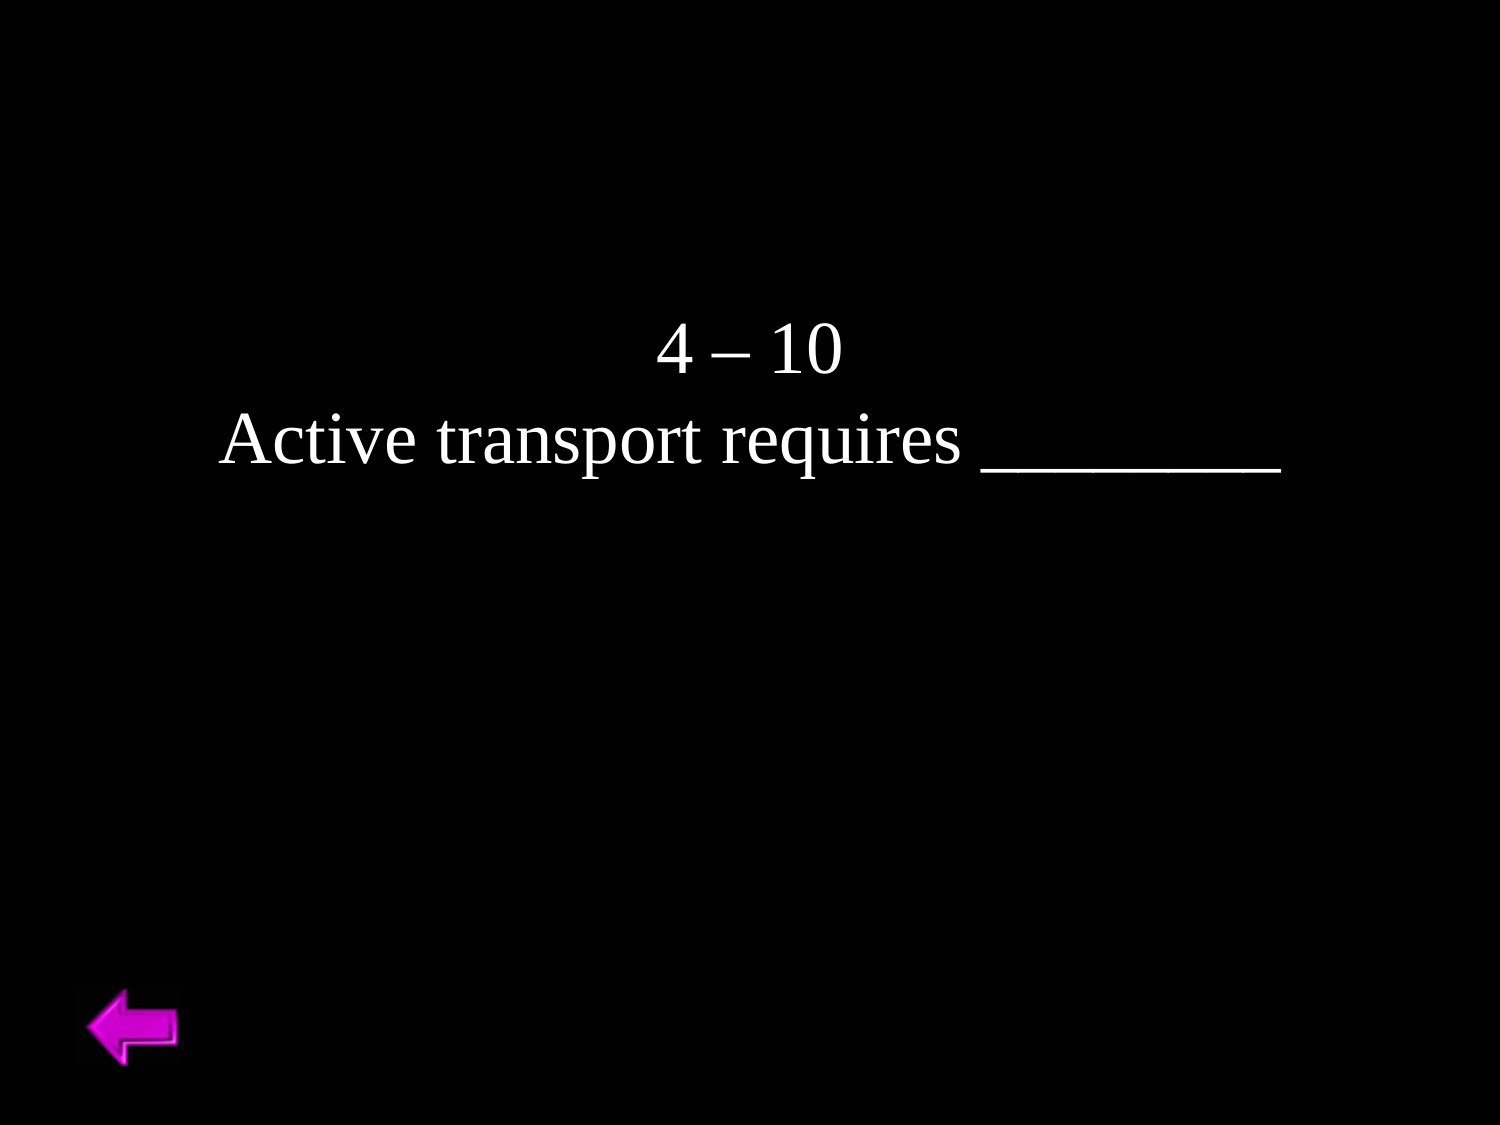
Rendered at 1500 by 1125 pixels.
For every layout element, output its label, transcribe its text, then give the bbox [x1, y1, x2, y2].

picture [74, 987, 183, 1066]
text_box 4 – 10 Active transport requires ________ [12, 290, 1488, 486]
